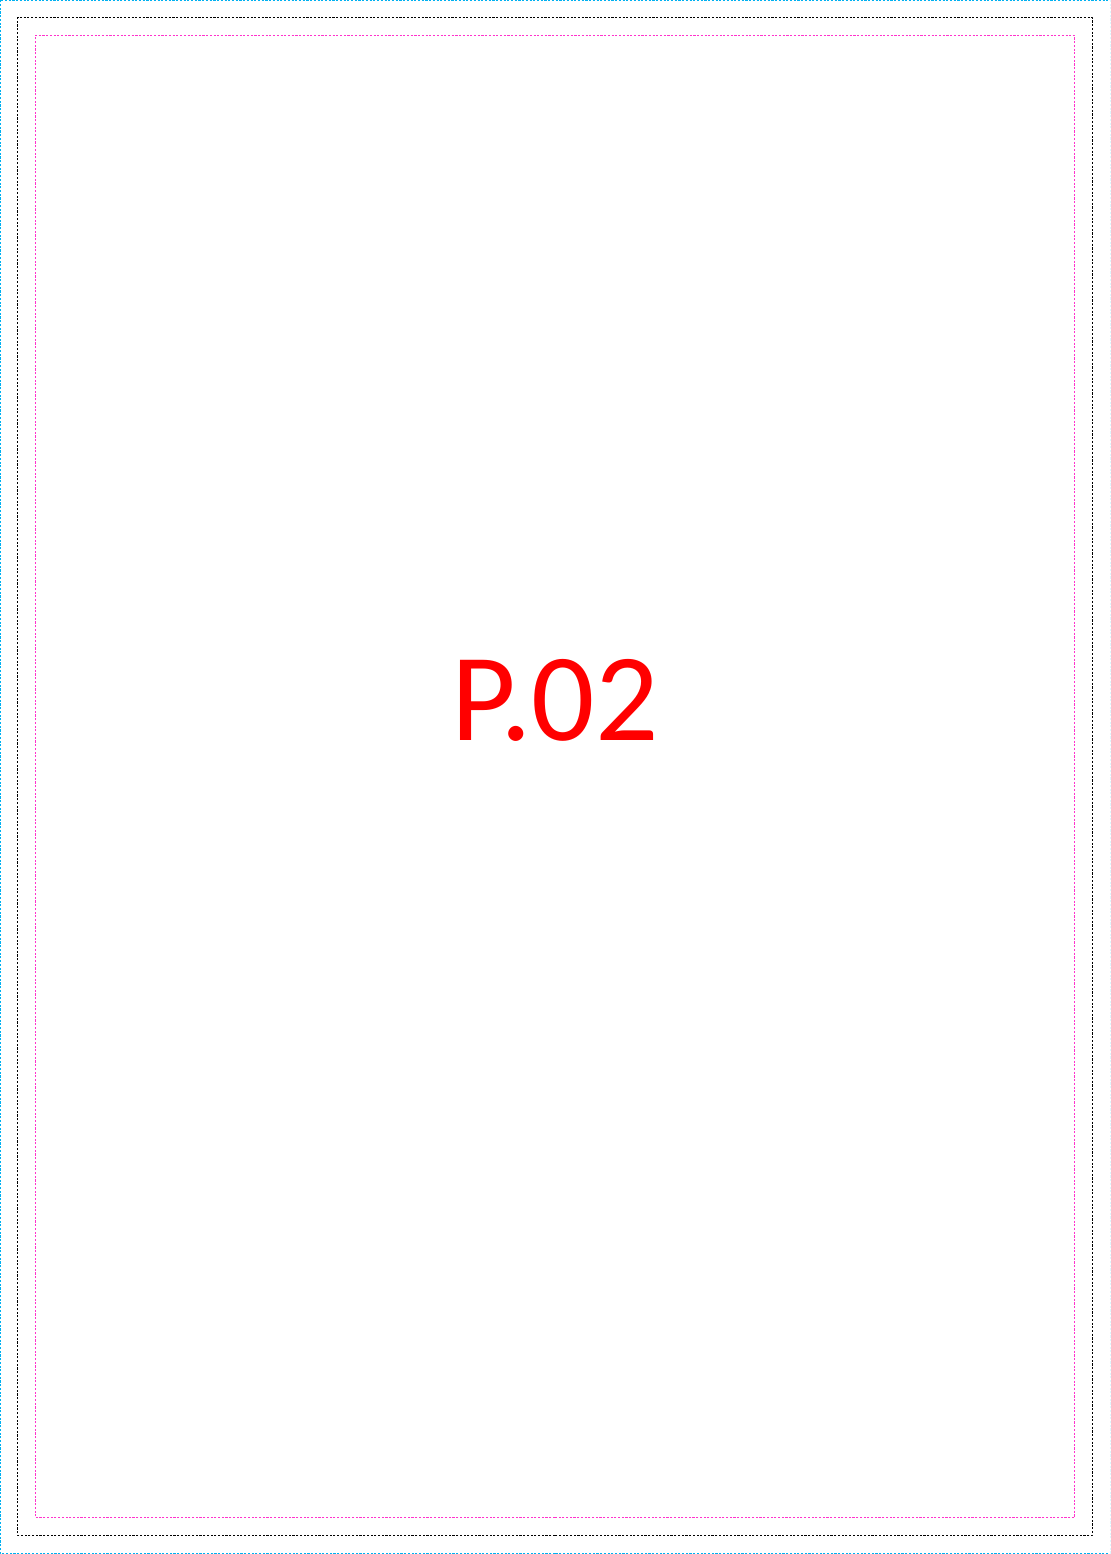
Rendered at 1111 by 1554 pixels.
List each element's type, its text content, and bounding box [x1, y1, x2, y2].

text_box P.02 [242, 608, 868, 773]
